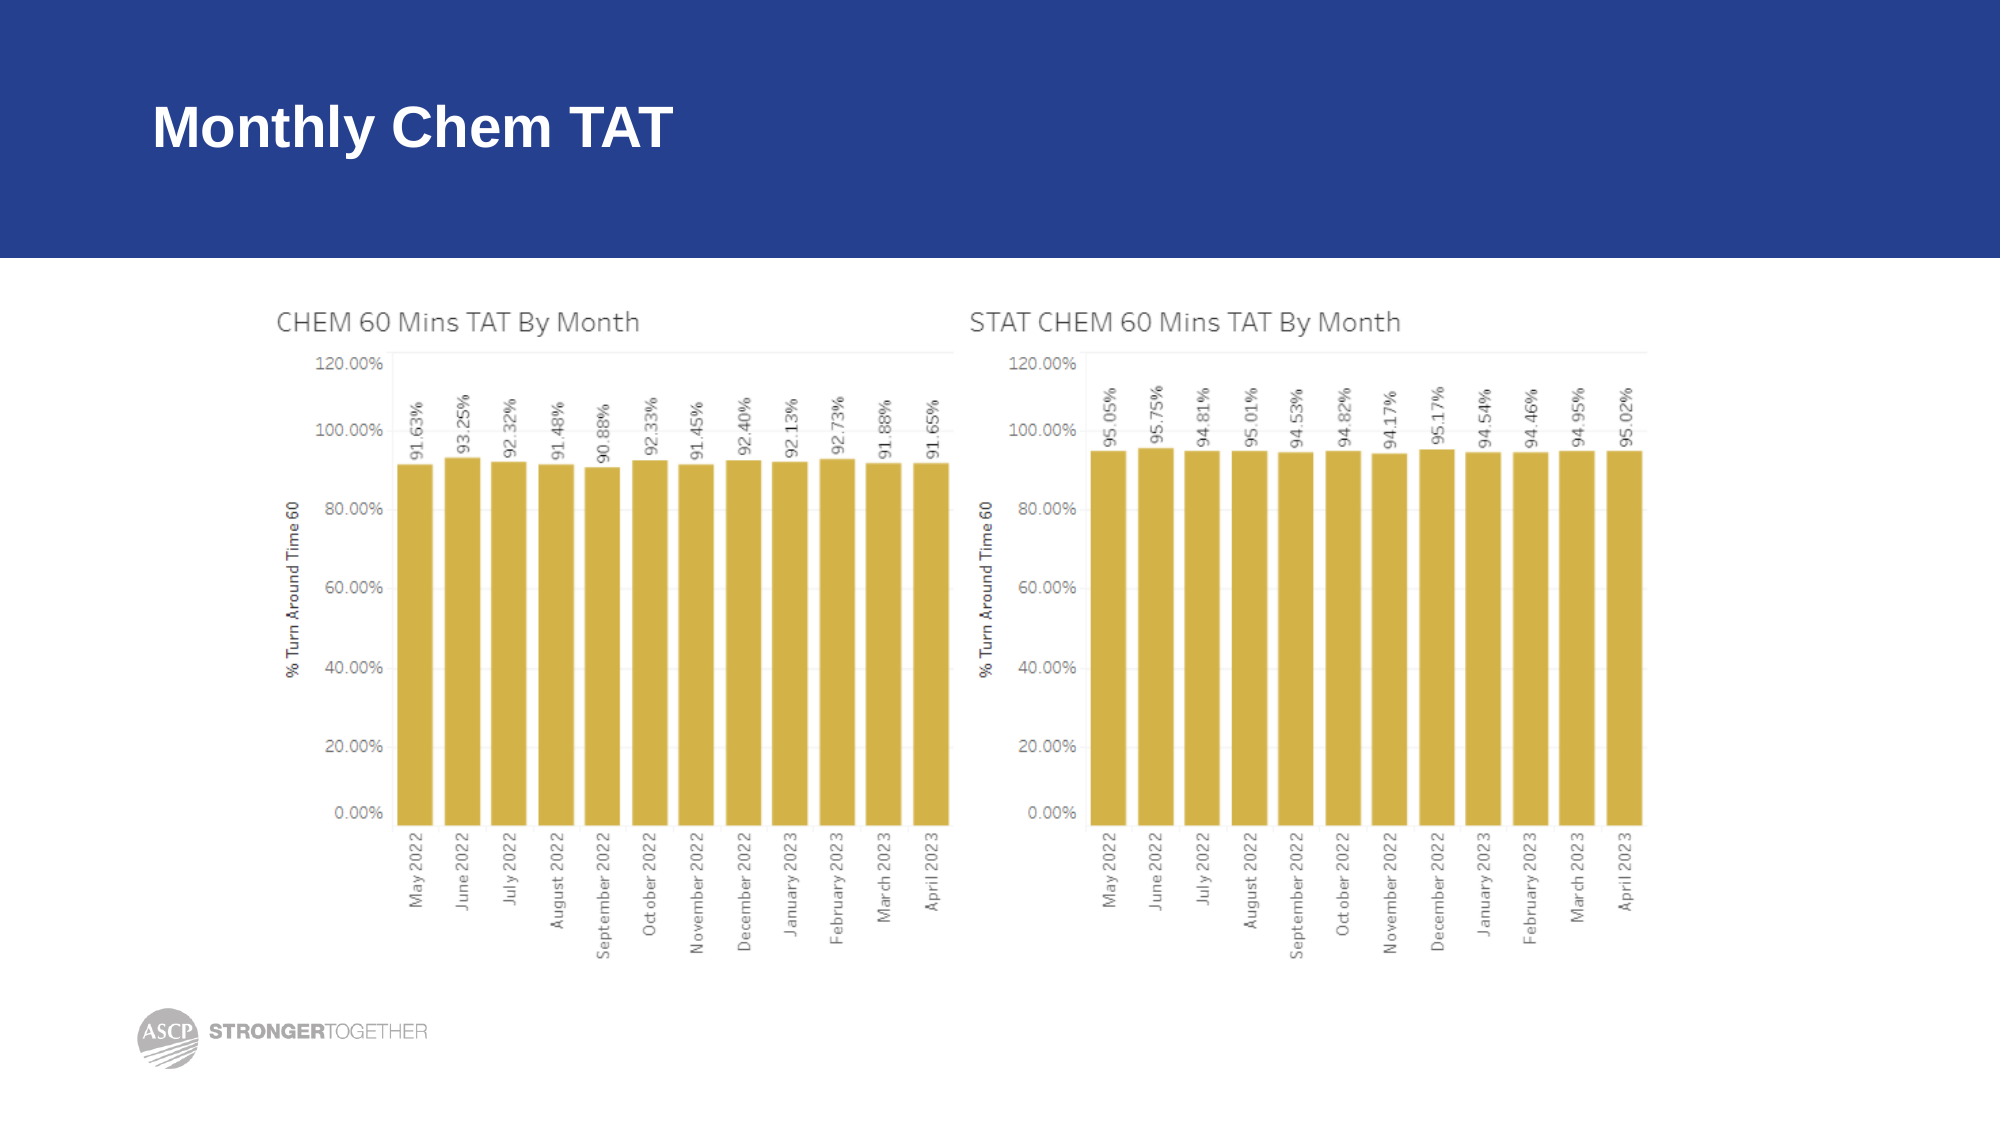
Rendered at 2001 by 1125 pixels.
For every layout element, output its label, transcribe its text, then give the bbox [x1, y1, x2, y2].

picture [137, 1008, 427, 1069]
title Monthly Chem TAT [137, 33, 1834, 225]
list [269, 299, 1731, 968]
